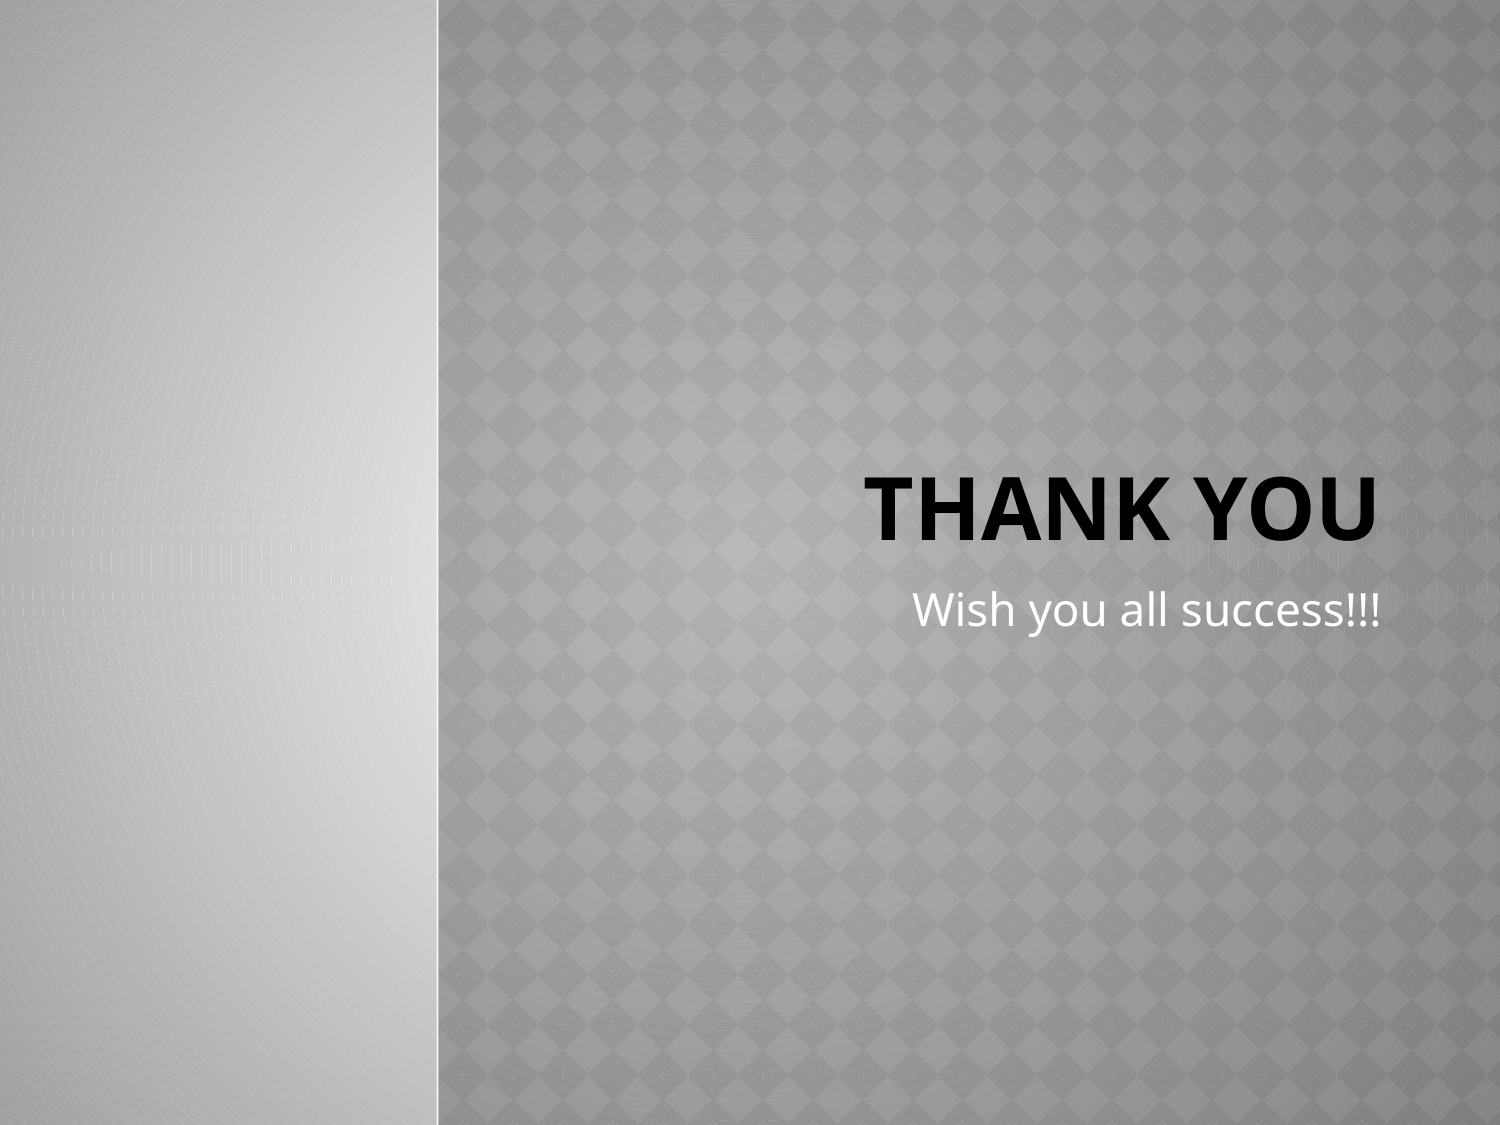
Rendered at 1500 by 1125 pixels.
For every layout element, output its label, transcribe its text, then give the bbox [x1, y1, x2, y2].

title Thank you [552, 87, 1390, 558]
subtitle Wish you all success!!! [550, 580, 1390, 762]
